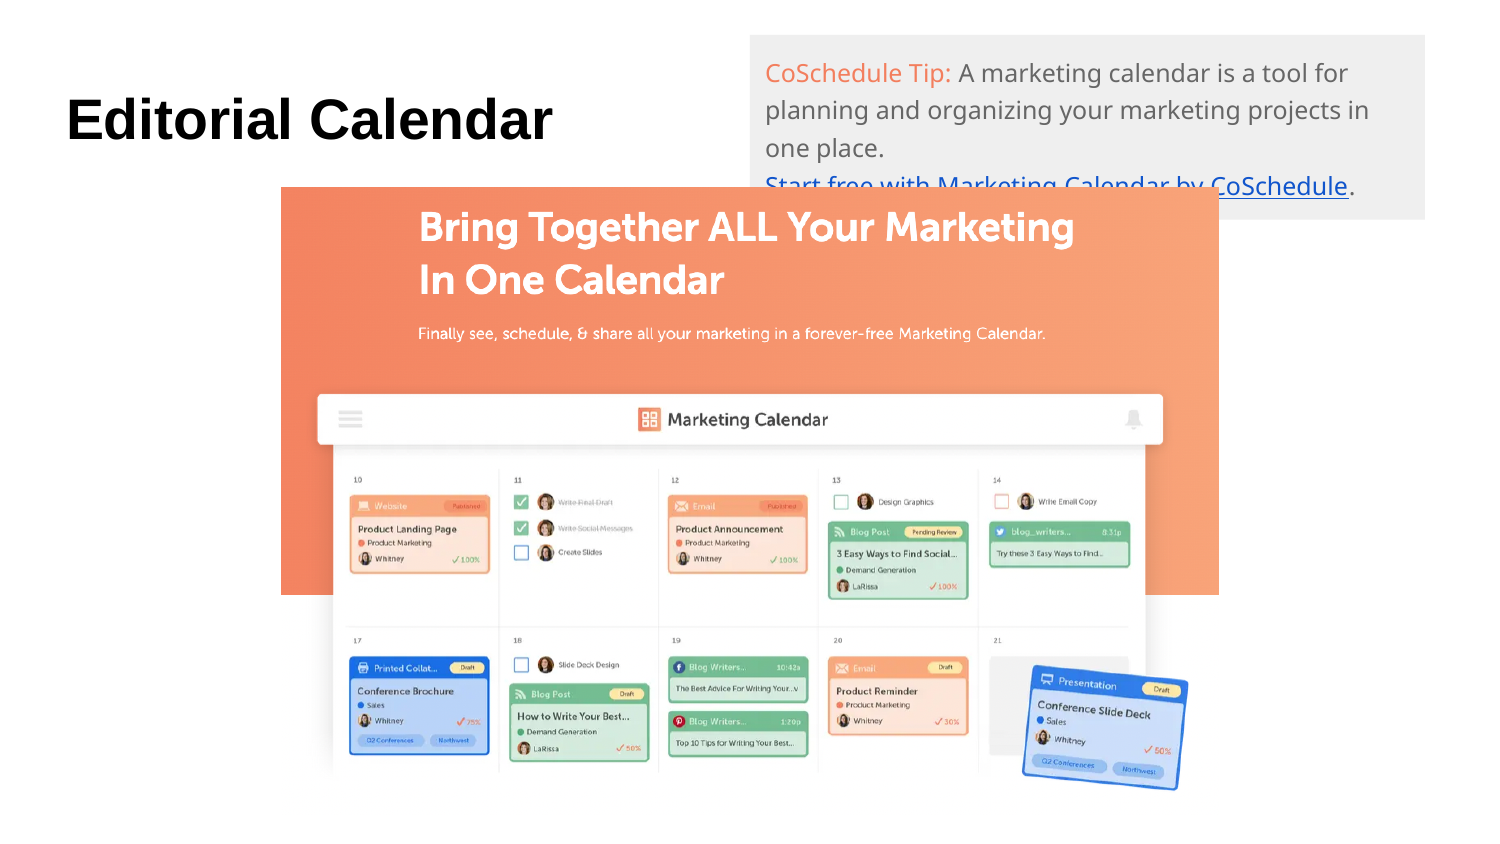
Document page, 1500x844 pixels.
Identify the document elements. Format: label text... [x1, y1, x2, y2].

title Editorial Calendar [51, 72, 749, 167]
picture [280, 187, 1220, 815]
text_box CoSchedule Tip: A marketing calendar is a tool for planning and organizing your marketing projects in one place. Start free with Marketing Calendar by CoSchedule. [749, 34, 1425, 220]
